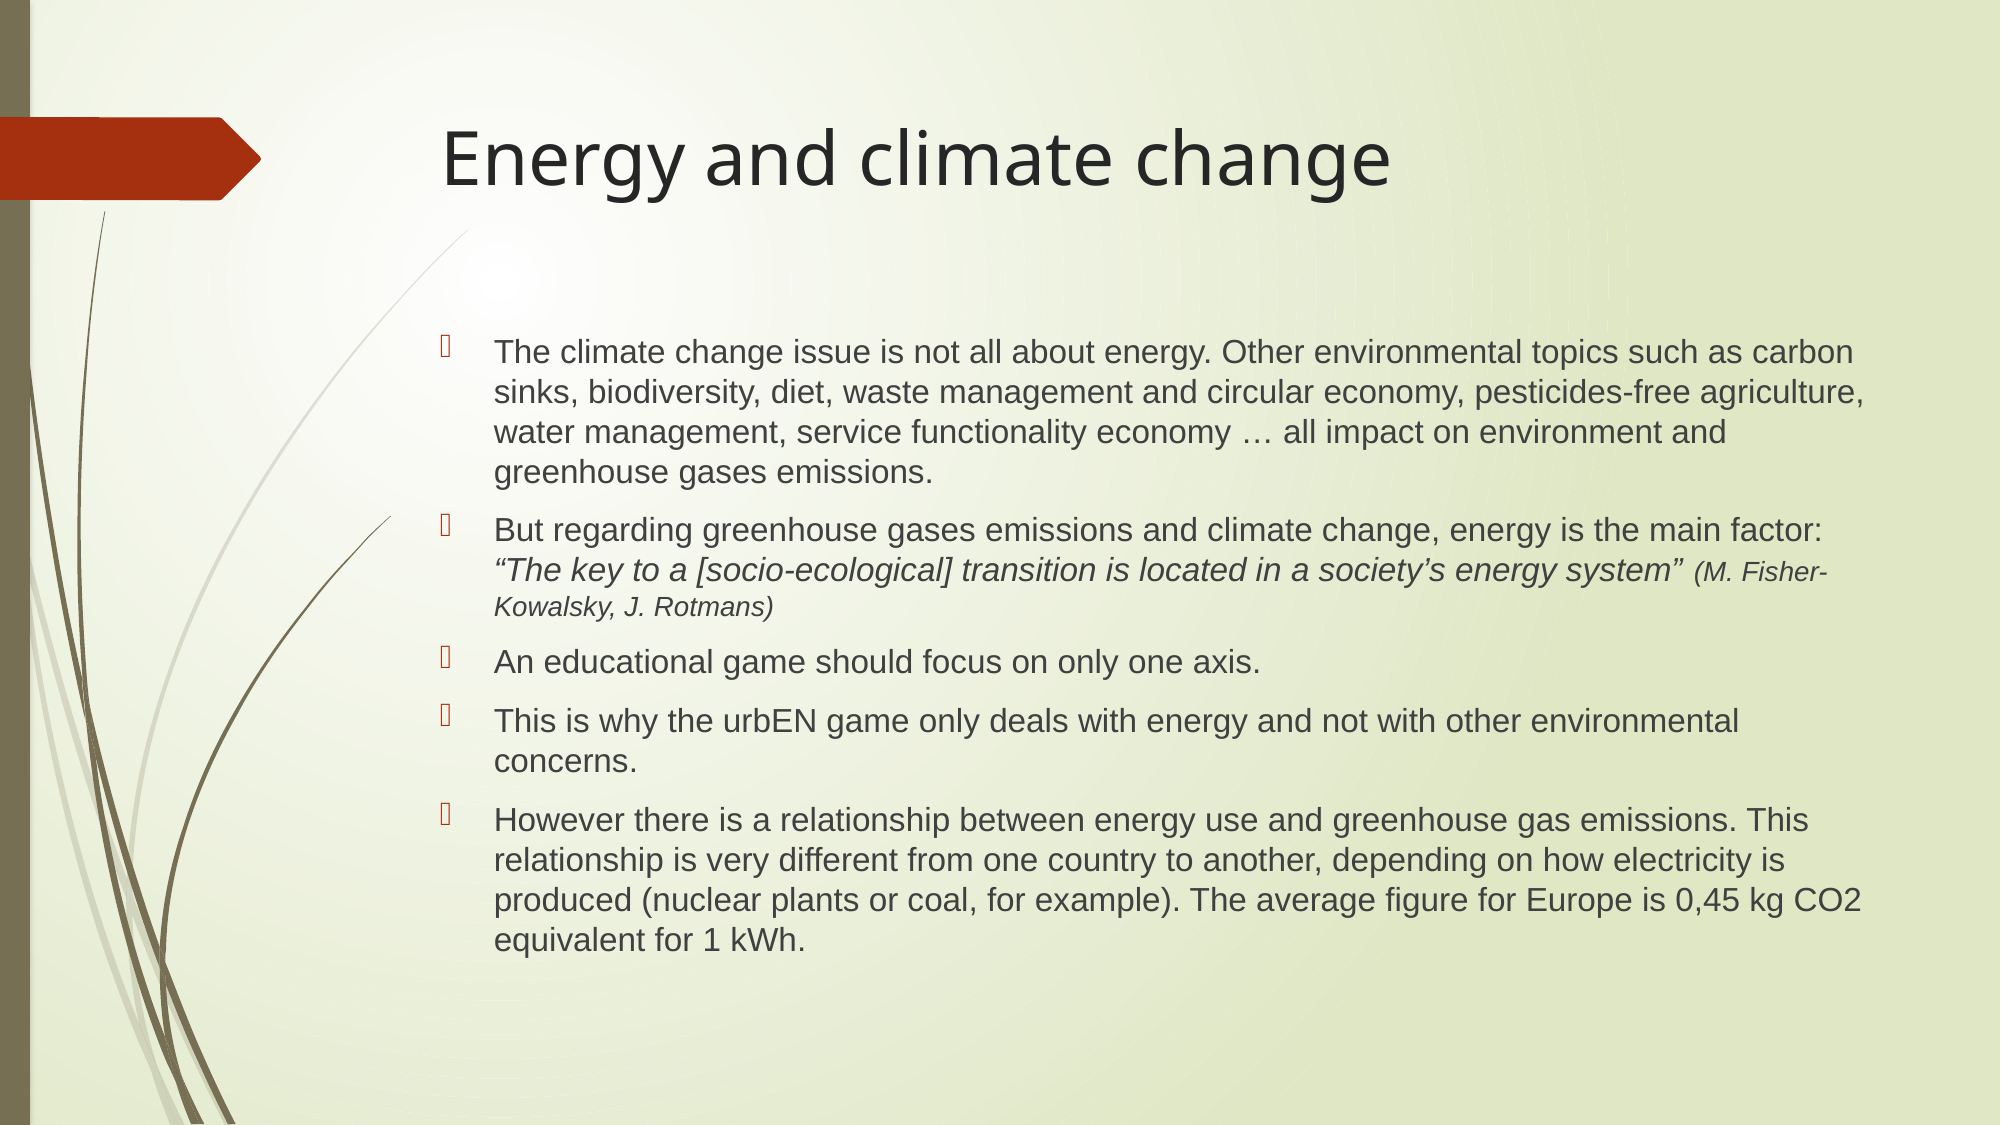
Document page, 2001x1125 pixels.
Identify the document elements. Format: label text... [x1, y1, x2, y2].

list The climate change issue is not all about energy. Other environmental topics such as carbon sinks, biodiversity, diet, waste management and circular economy, pesticides-free agriculture, water management, service functionality economy … all impact on environment and greenhouse gases emissions. But regarding greenhouse gases emissions and climate change, energy is the main factor: “The key to a [socio-ecological] transition is located in a society’s energy system” (M. Fisher-Kowalsky, J. Rotmans) An educational game should focus on only one axis. This is why the urbEN game only deals with energy and not with other environmental concerns. However there is a relationship between energy use and greenhouse gas emissions. This relationship is very different from one country to another, depending on how electricity is produced (nuclear plants or coal, for example). The average figure for Europe is 0,45 kg CO2 equivalent for 1 kWh. [424, 322, 1888, 970]
title Energy and climate change [425, 102, 1888, 313]
